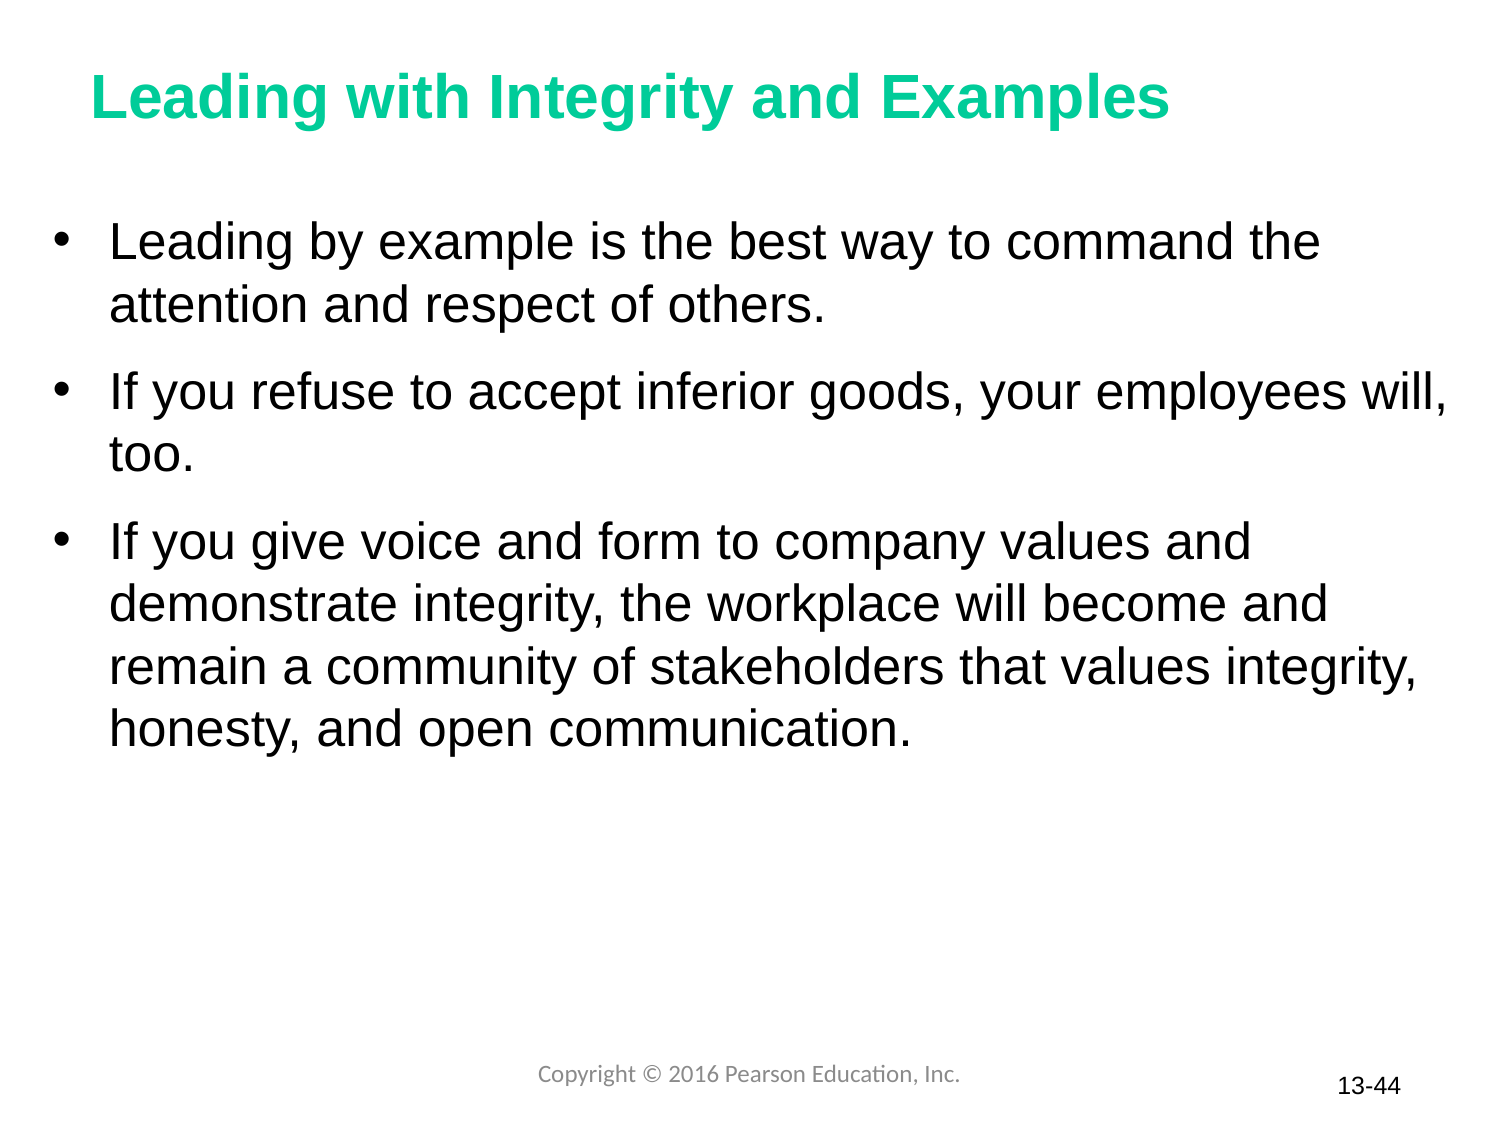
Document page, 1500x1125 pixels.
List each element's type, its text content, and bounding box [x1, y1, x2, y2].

footer Copyright © 2016 Pearson Education, Inc. [512, 1042, 988, 1103]
title Leading with Integrity and Examples [75, 0, 1425, 188]
list Leading by example is the best way to command the attention and respect of others. If you refuse to accept inferior goods, your employees will, too. If you give voice and form to company values and demonstrate integrity, the workplace will become and remain a community of stakeholders that values integrity, honesty, and open communication. [37, 200, 1500, 943]
